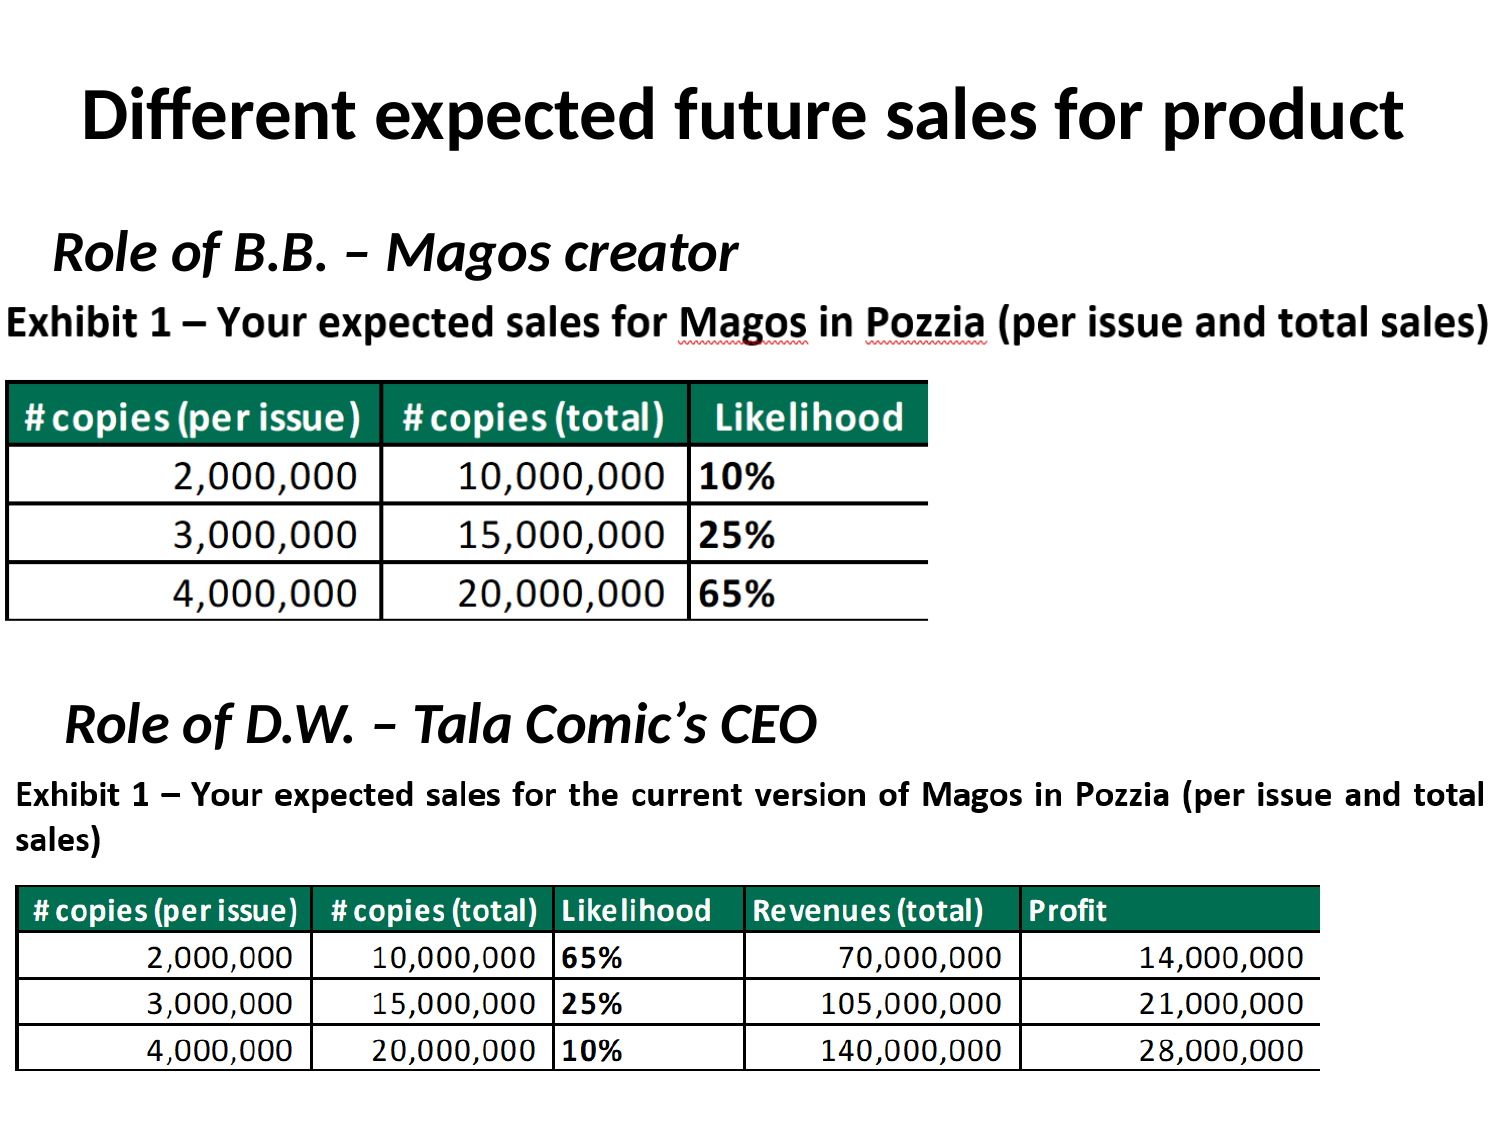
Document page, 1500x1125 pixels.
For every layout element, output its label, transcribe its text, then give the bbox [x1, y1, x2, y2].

title Different expected future sales for product [55, 15, 1433, 204]
text_box Role of D.W. – Tala Comic’s CEO [49, 672, 833, 763]
picture [0, 768, 1500, 1086]
picture [0, 298, 1500, 636]
text_box Role of B.B. – Magos creator [37, 201, 755, 291]
